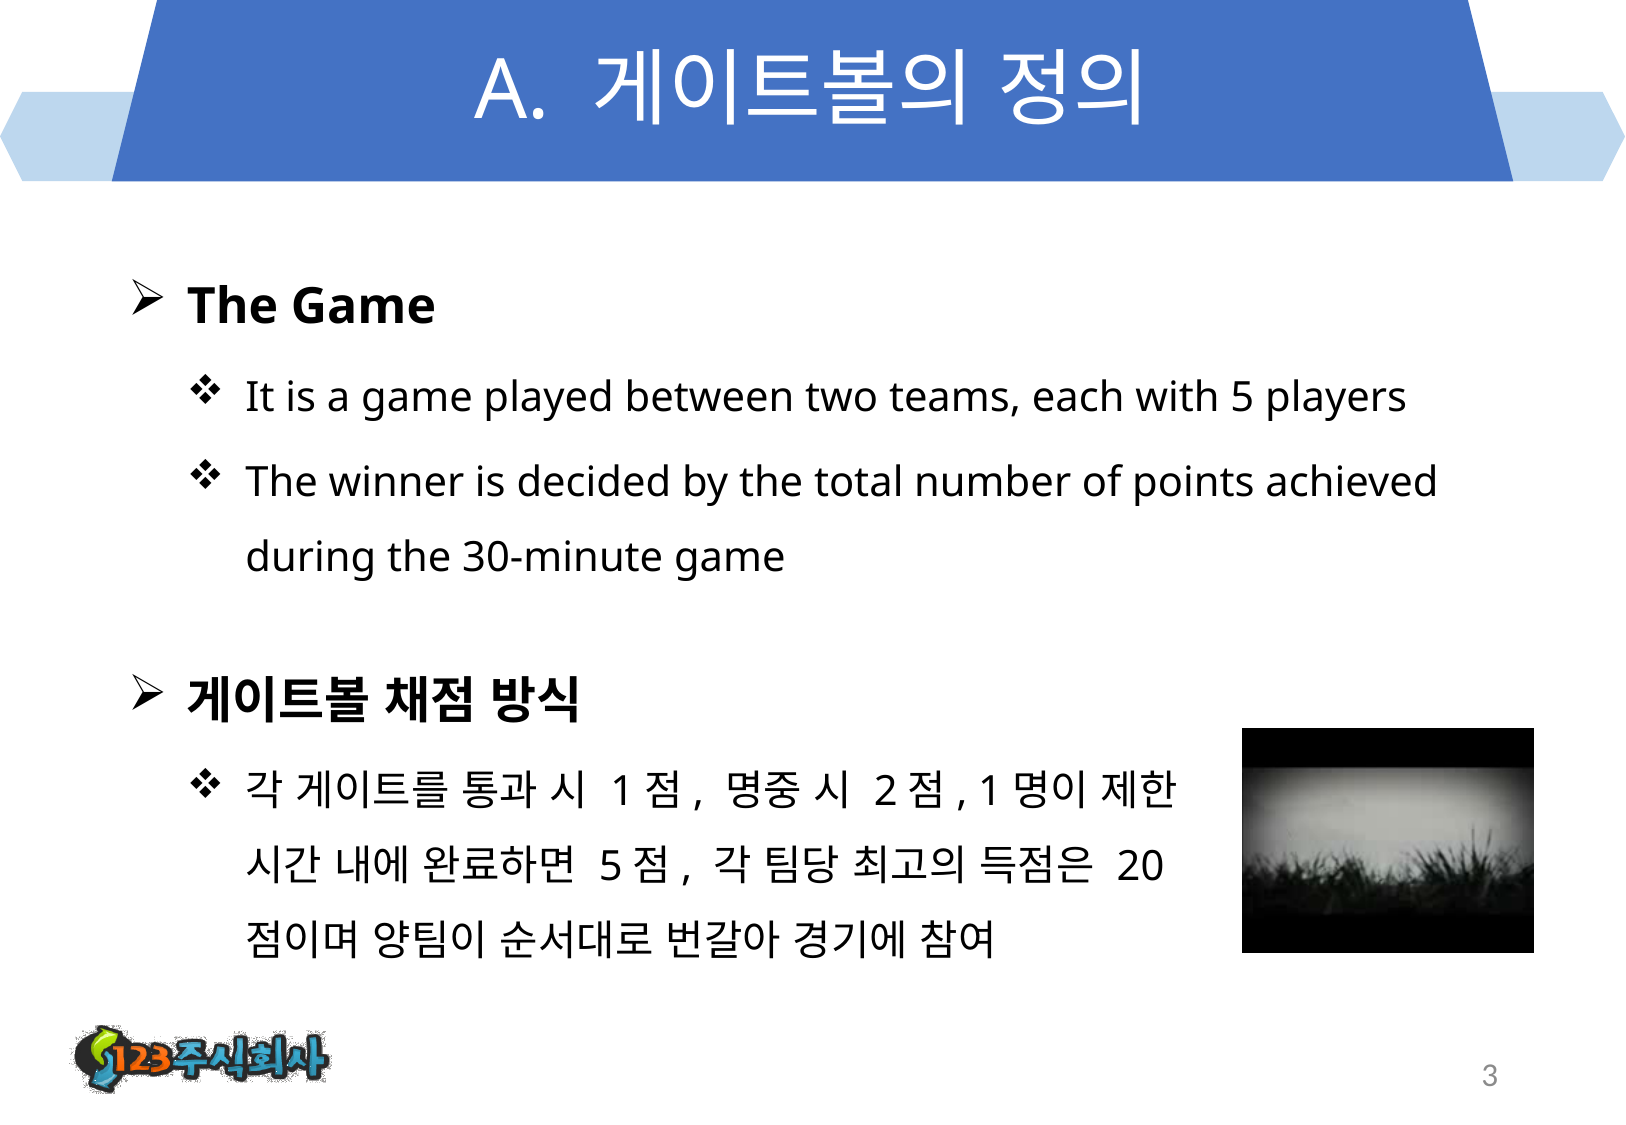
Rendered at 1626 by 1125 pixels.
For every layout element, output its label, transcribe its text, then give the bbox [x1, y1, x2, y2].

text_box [1241, 727, 1535, 954]
slide_number 3 [1147, 1042, 1514, 1103]
list The Game It is a game played between two teams, each with 5 players The winner is decided by the total number of points achieved during the 30-minute game [113, 236, 1500, 604]
text_box 게이트볼 채점 방식 각 게이트를 통과 시 1점, 명중 시 2점, 1명이 제한 시간 내에 완료하면 5점, 각 팀당 최고의 득점은 20점이며 양팀이 순서대로 번갈아 경기에 참여 [113, 630, 1229, 999]
title A. 게이트볼의 정의 [0, 3, 1625, 182]
picture [62, 1013, 340, 1103]
